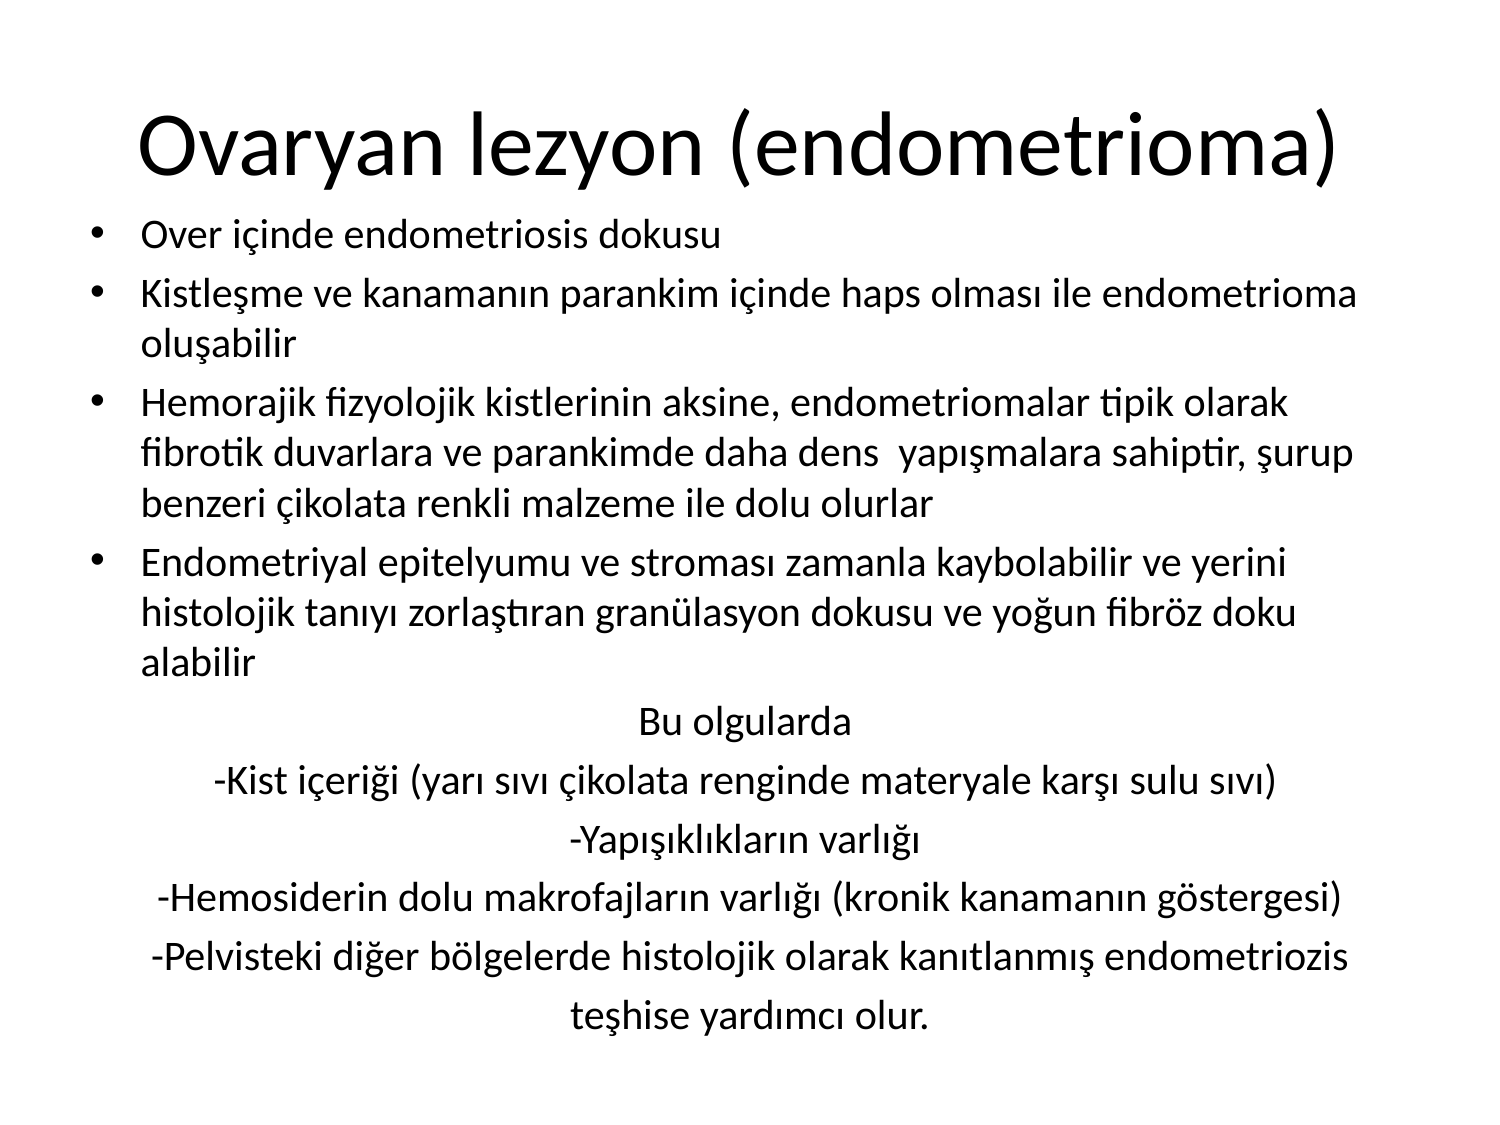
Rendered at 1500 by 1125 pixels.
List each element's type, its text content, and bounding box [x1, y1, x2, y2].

title Ovaryan lezyon (endometrioma) [75, 45, 1425, 199]
list Over içinde endometriosis dokusu Kistleşme ve kanamanın parankim içinde haps olması ile endometrioma oluşabilir Hemorajik fizyolojik kistlerinin aksine, endometriomalar tipik olarak fibrotik duvarlara ve parankimde daha dens yapışmalara sahiptir, şurup benzeri çikolata renkli malzeme ile dolu olurlar Endometriyal epitelyumu ve stroması zamanla kaybolabilir ve yerini histolojik tanıyı zorlaştıran granülasyon dokusu ve yoğun fibröz doku alabilir Bu olgularda -Kist içeriği (yarı sıvı çikolata renginde materyale karşı sulu sıvı) -Yapışıklıkların varlığı -Hemosiderin dolu makrofajların varlığı (kronik kanamanın göstergesi) -Pelvisteki diğer bölgelerde histolojik olarak kanıtlanmış endometriozis teşhise yardımcı olur. [75, 199, 1425, 1055]
